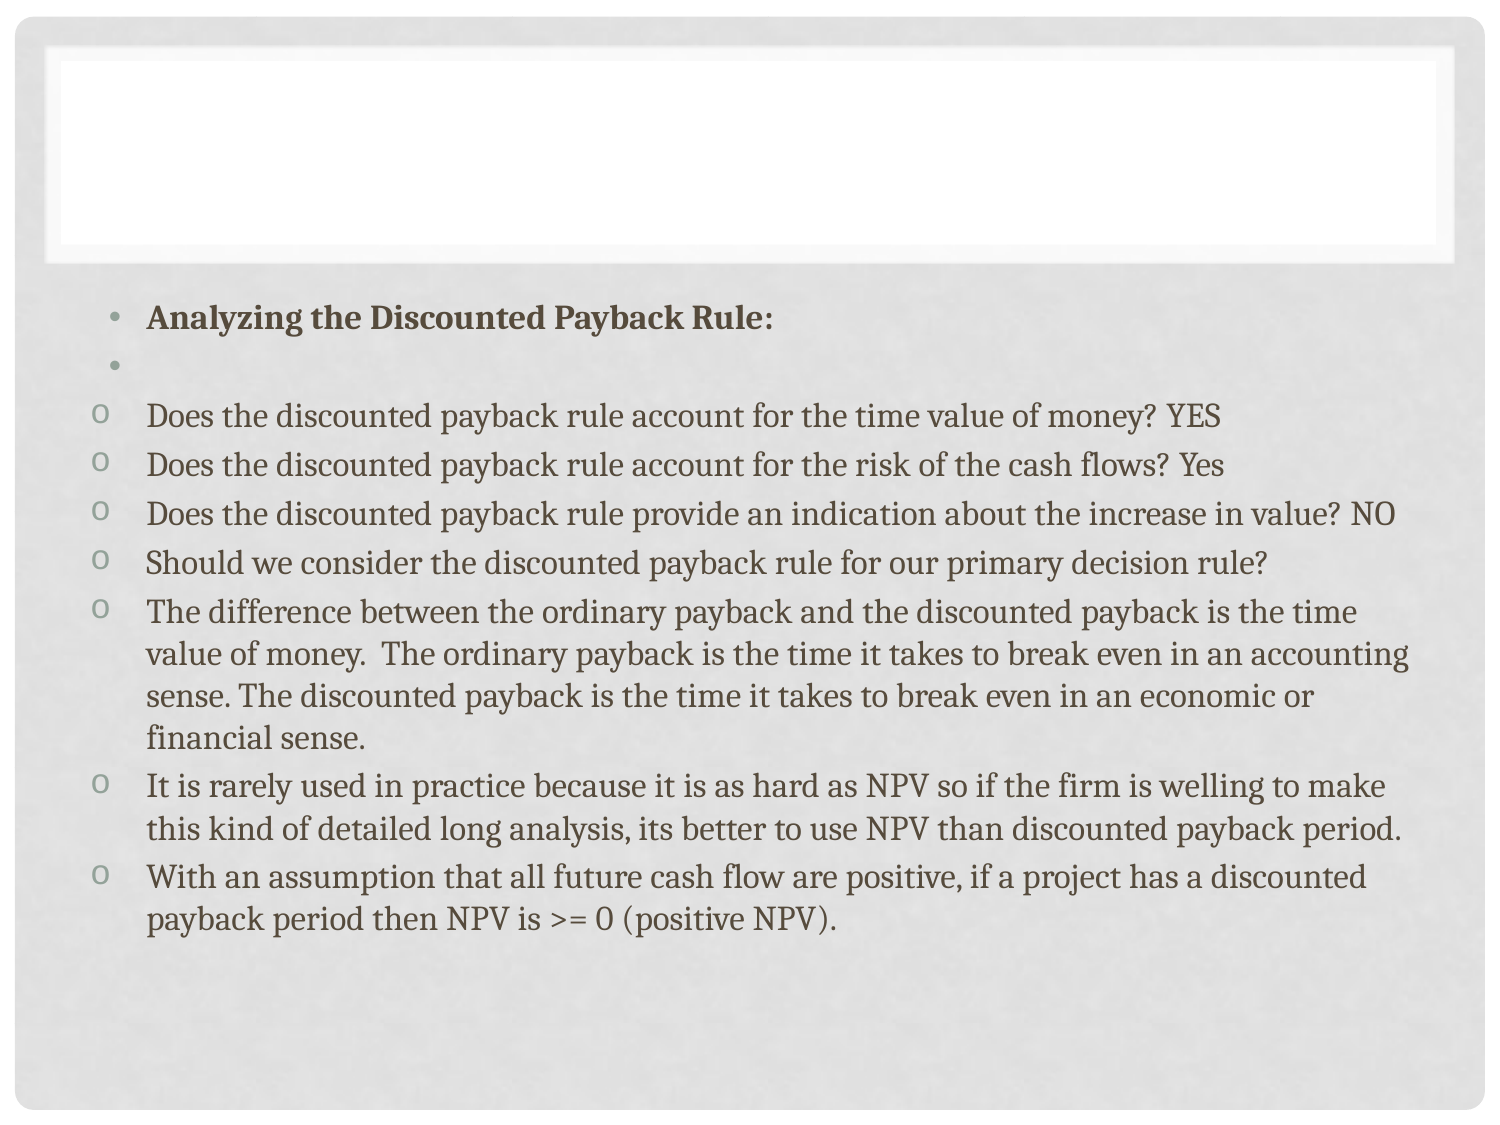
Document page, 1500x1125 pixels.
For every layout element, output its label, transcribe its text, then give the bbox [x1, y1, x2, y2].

list Analyzing the Discounted Payback Rule: Does the discounted payback rule account for the time value of money? YES Does the discounted payback rule account for the risk of the cash flows? Yes Does the discounted payback rule provide an indication about the increase in value? NO Should we consider the discounted payback rule for our primary decision rule? The difference between the ordinary payback and the discounted payback is the time value of money. The ordinary payback is the time it takes to break even in an accounting sense. The discounted payback is the time it takes to break even in an economic or financial sense. It is rarely used in practice because it is as hard as NPV so if the firm is welling to make this kind of detailed long analysis, its better to use NPV than discounted payback period. With an assumption that all future cash flow are positive, if a project has a discounted payback period then NPV is >= 0 (positive NPV). [75, 287, 1425, 1005]
